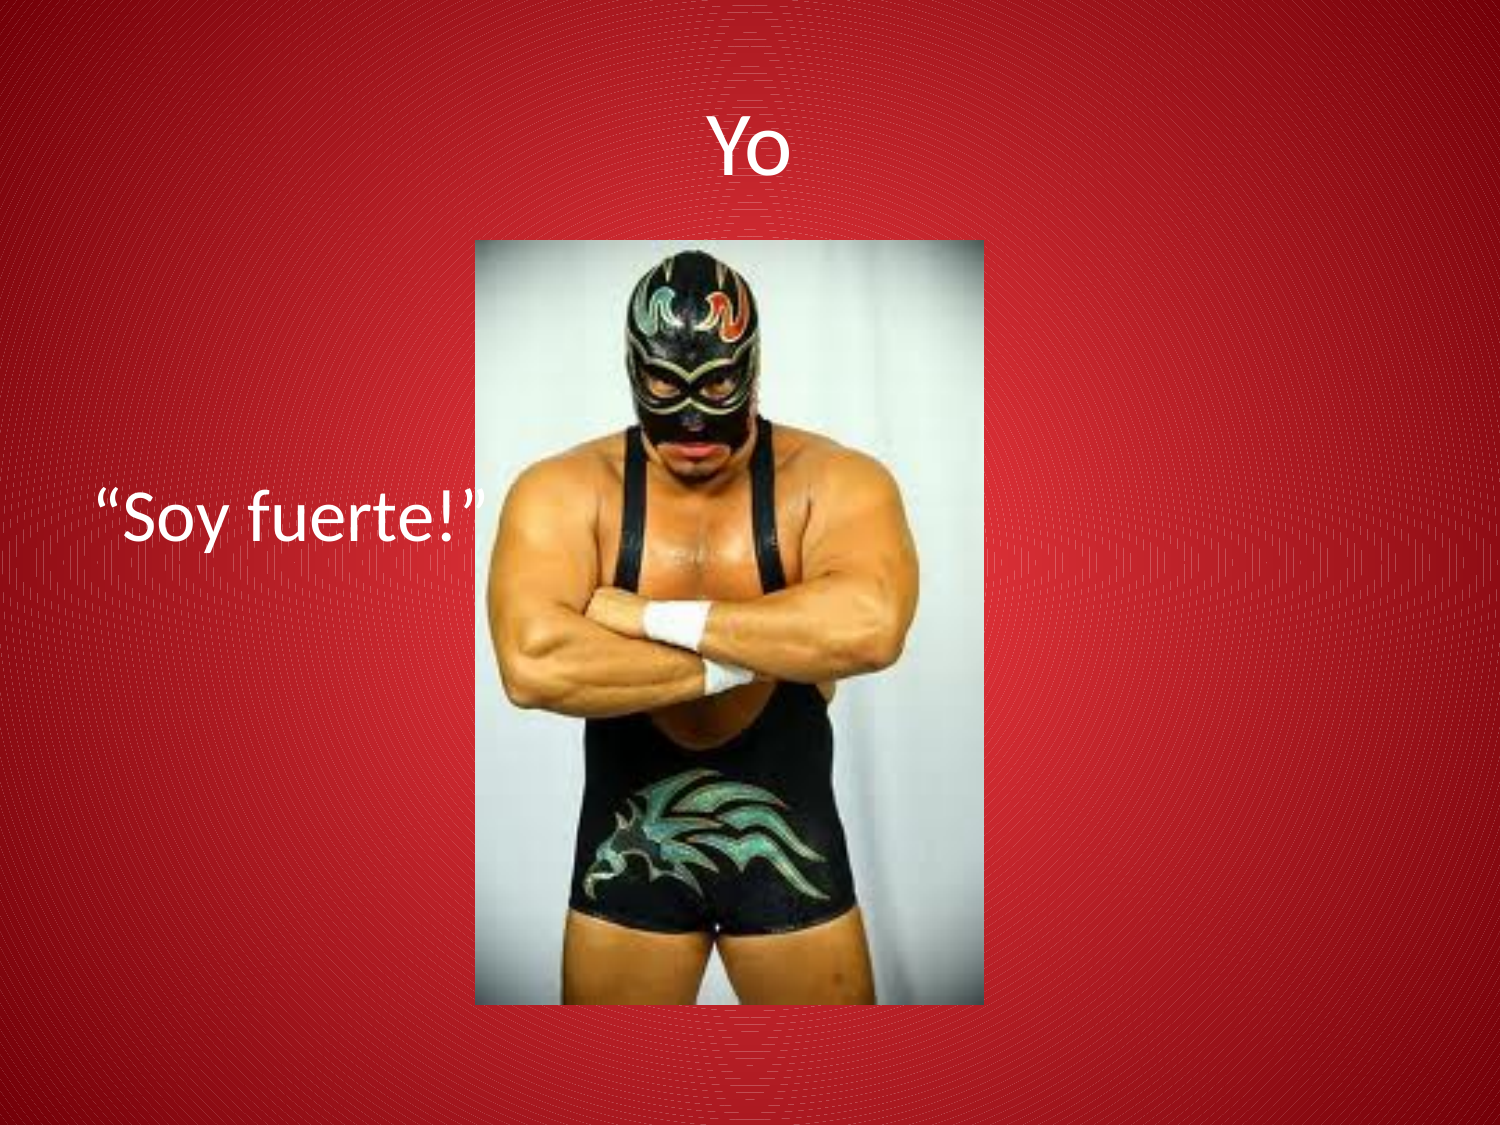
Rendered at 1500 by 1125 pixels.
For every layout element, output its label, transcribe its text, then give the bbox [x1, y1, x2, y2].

picture [474, 240, 984, 1006]
text_box “Soy fuerte!” [76, 459, 469, 565]
title Yo [75, 45, 1425, 233]
